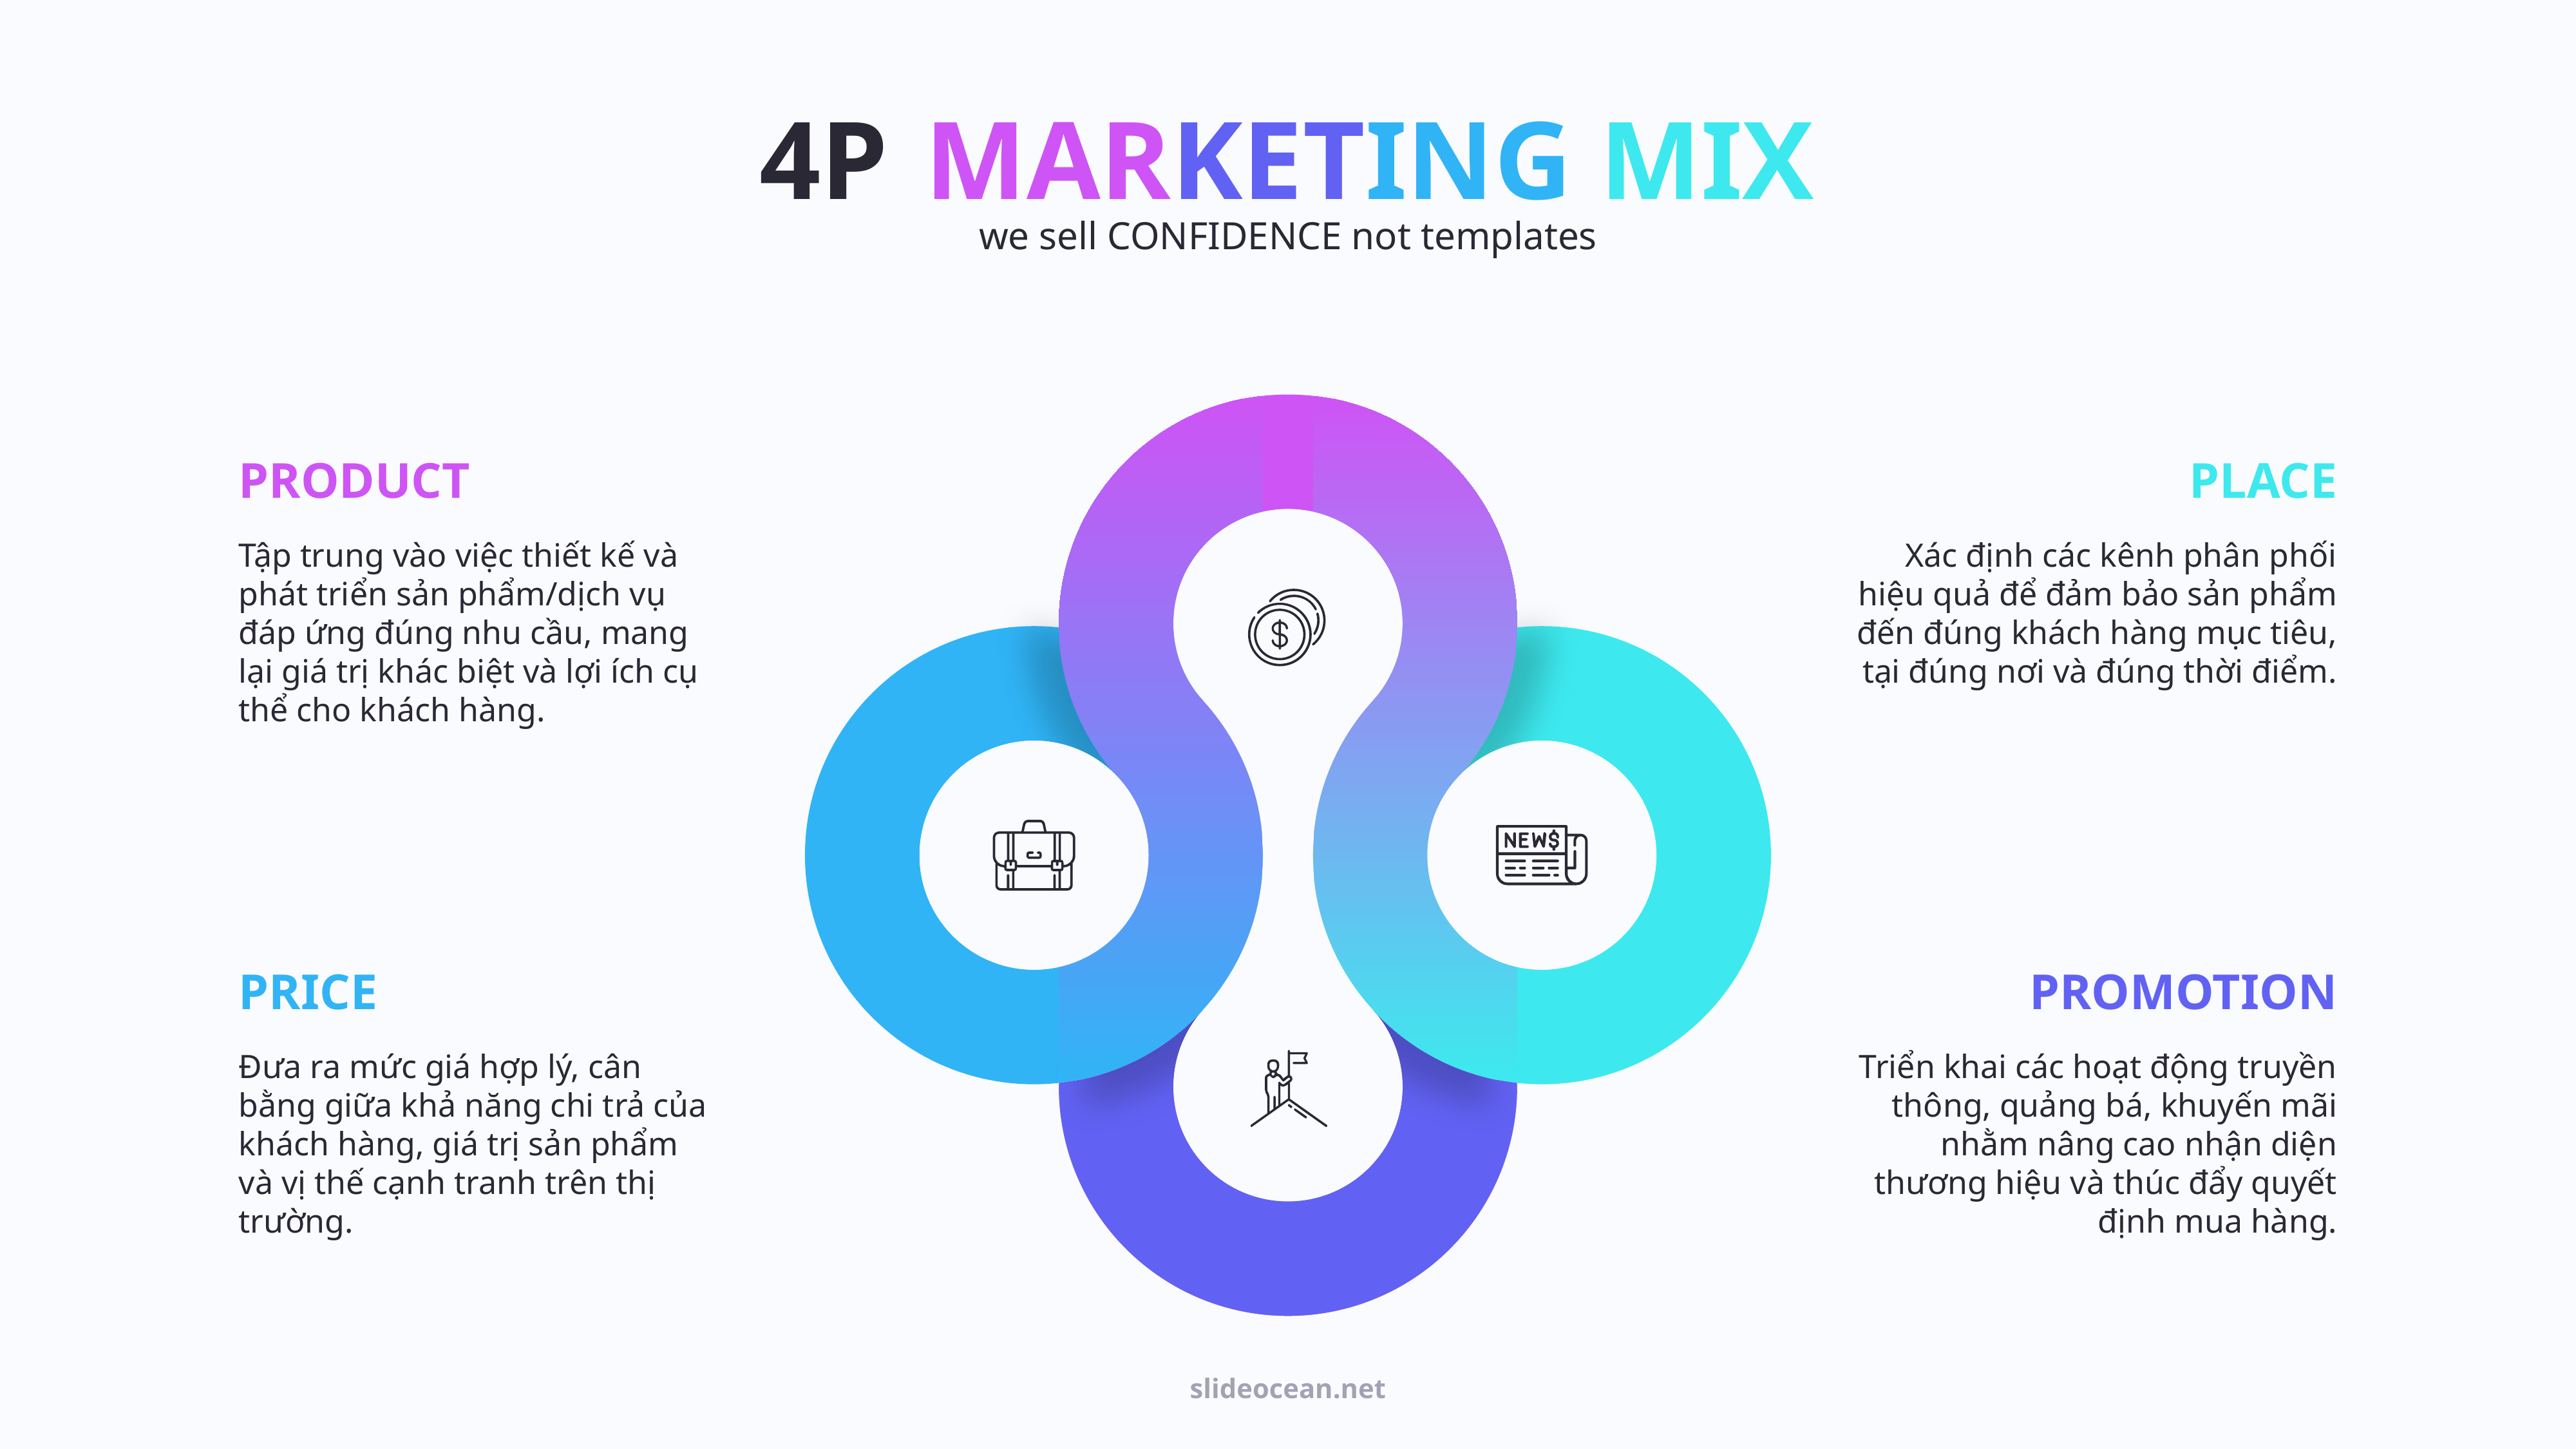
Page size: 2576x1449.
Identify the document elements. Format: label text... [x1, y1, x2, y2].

text_box [1312, 394, 1519, 1084]
text_box Đưa ra mức giá hợp lý, cân bằng giữa khả năng chi trả của khách hàng, giá trị sản phẩm và vị thế cạnh tranh trên thị trường. [229, 1041, 730, 1244]
text_box [1172, 507, 1404, 1202]
text_box [1057, 1083, 1519, 1317]
text_box [918, 739, 1150, 971]
text_box Xác định các kênh phân phối hiệu quả để đảm bảo sản phẩm đến đúng khách hàng mục tiêu, tại đúng nơi và đúng thời điểm. [1844, 530, 2347, 694]
text_box Tập trung vào việc thiết kế và phát triển sản phẩm/dịch vụ đáp ứng đúng nhu cầu, mang lại giá trị khác biệt và lợi ích cụ thể cho khách hàng. [229, 530, 730, 733]
text_box [1519, 625, 1772, 1086]
text_box [1426, 739, 1658, 971]
text_box PRODUCT [229, 445, 585, 513]
text_box we sell CONFIDENCE not templates [969, 227, 1607, 262]
text_box PROMOTION [1991, 956, 2347, 1024]
text_box [1026, 851, 1042, 859]
text_box PLACE [1990, 445, 2347, 513]
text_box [1495, 824, 1588, 886]
text_box [992, 819, 1075, 891]
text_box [746, 86, 1830, 227]
text_box slideocean.net [1180, 1367, 1396, 1409]
text_box Triển khai các hoạt động truyền thông, quảng bá, khuyến mãi nhằm nâng cao nhận diện thương hiệu và thúc đẩy quyết định mua hàng. [1844, 1041, 2347, 1244]
text_box [1264, 393, 1312, 510]
text_box [804, 625, 1057, 1086]
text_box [1249, 1049, 1328, 1128]
text_box [1057, 394, 1264, 1084]
text_box PRICE [229, 956, 586, 1024]
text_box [1247, 588, 1329, 667]
